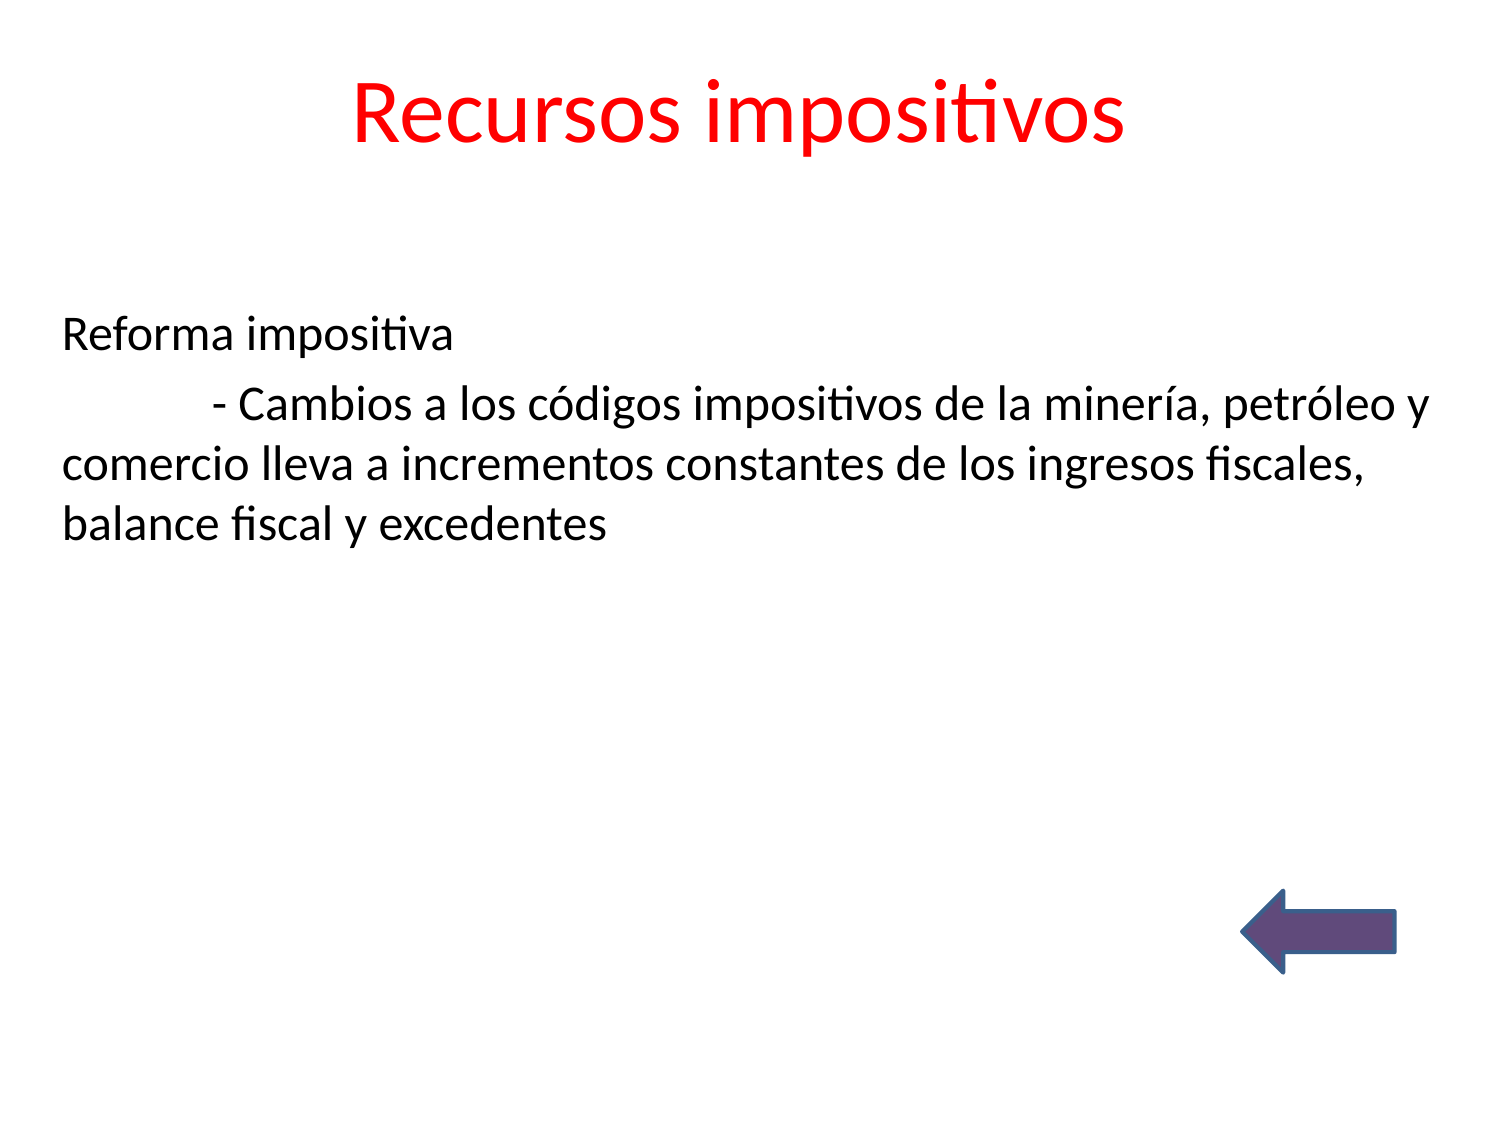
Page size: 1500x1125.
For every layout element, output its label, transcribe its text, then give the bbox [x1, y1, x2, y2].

list Reforma impositiva - Cambios a los códigos impositivos de la minería, petróleo y comercio lleva a incrementos constantes de los ingresos fiscales, balance fiscal y excedentes [46, 292, 1454, 575]
title Recursos impositivos [75, 11, 1425, 200]
text_box [1240, 888, 1397, 975]
